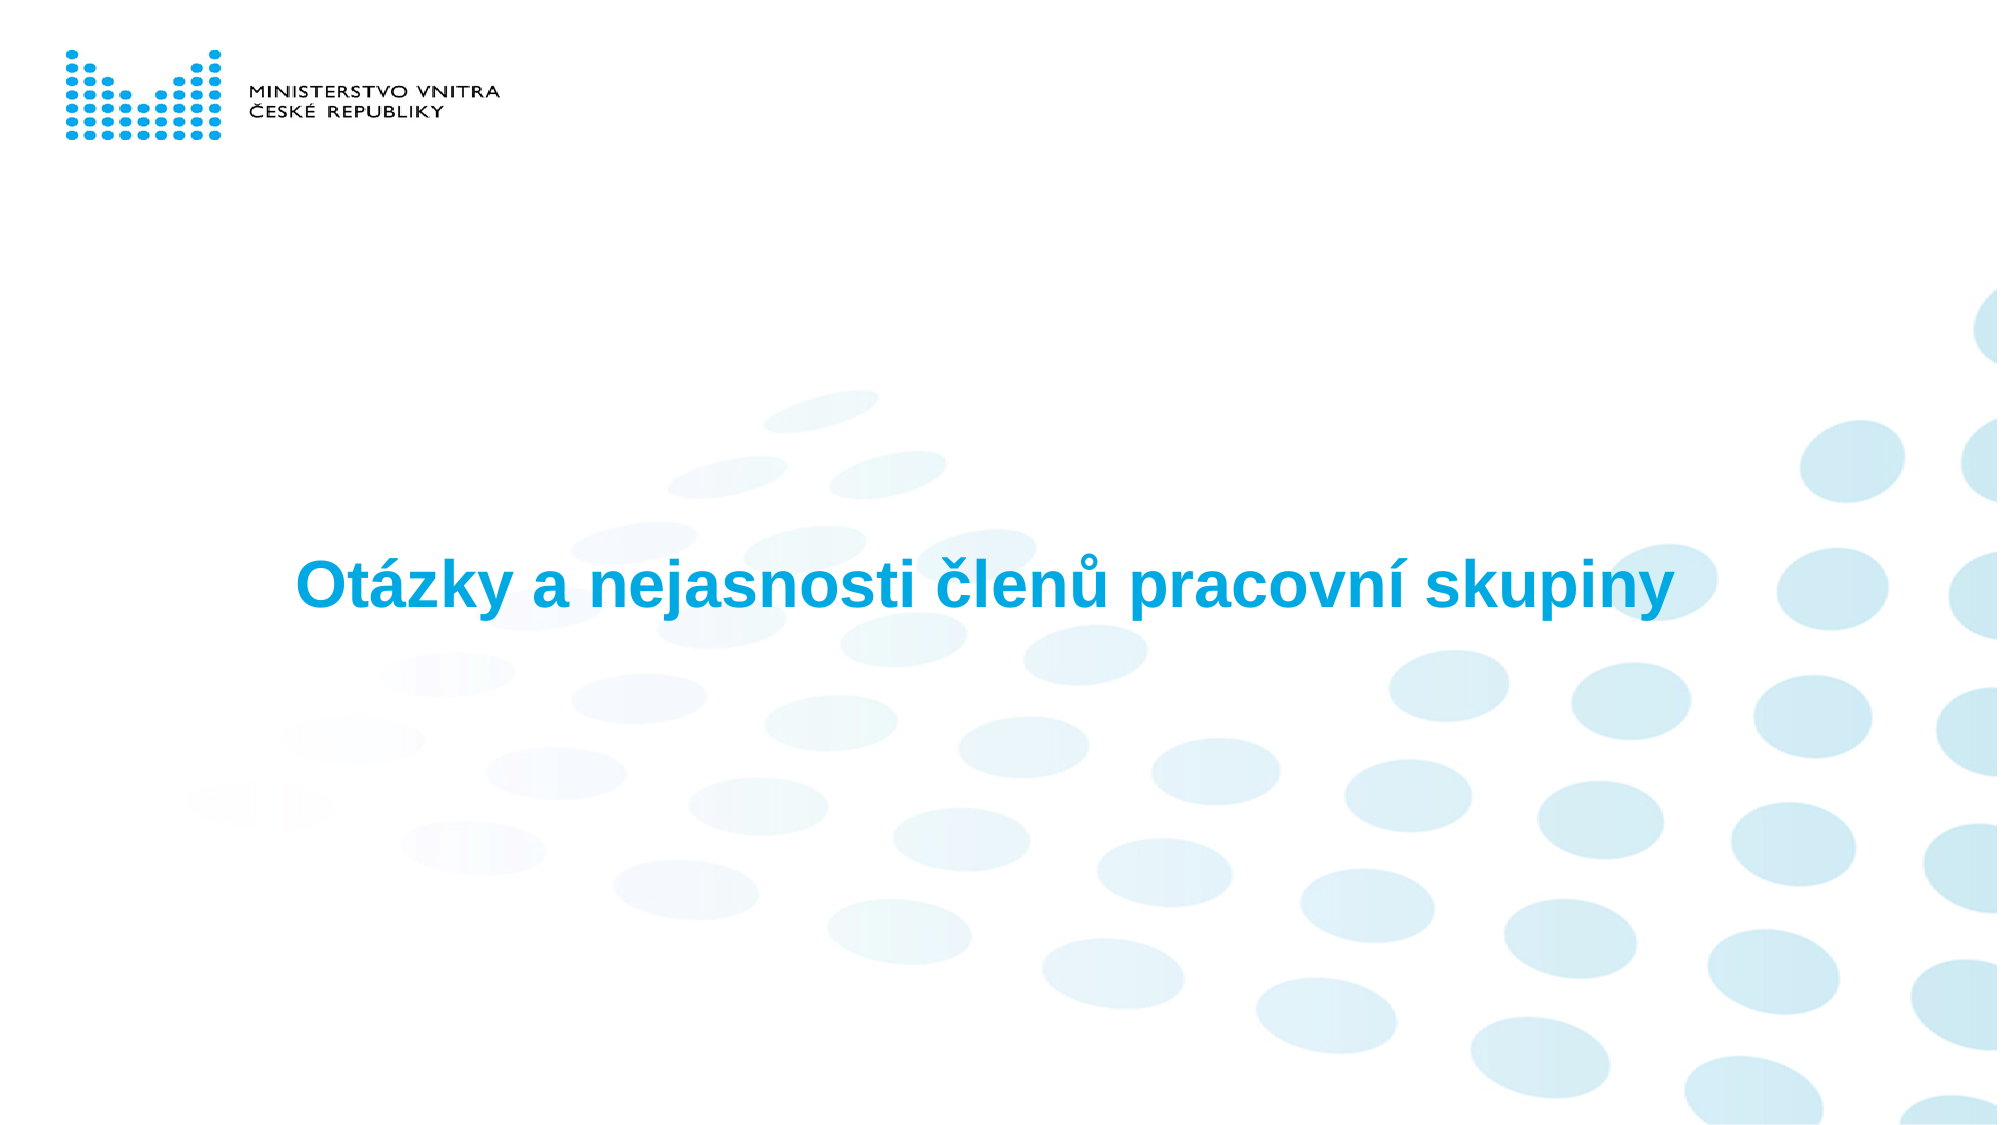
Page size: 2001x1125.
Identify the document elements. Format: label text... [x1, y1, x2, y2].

picture [0, 0, 2000, 1125]
title Otázky a nejasnosti členů pracovní skupiny [91, 418, 1882, 744]
